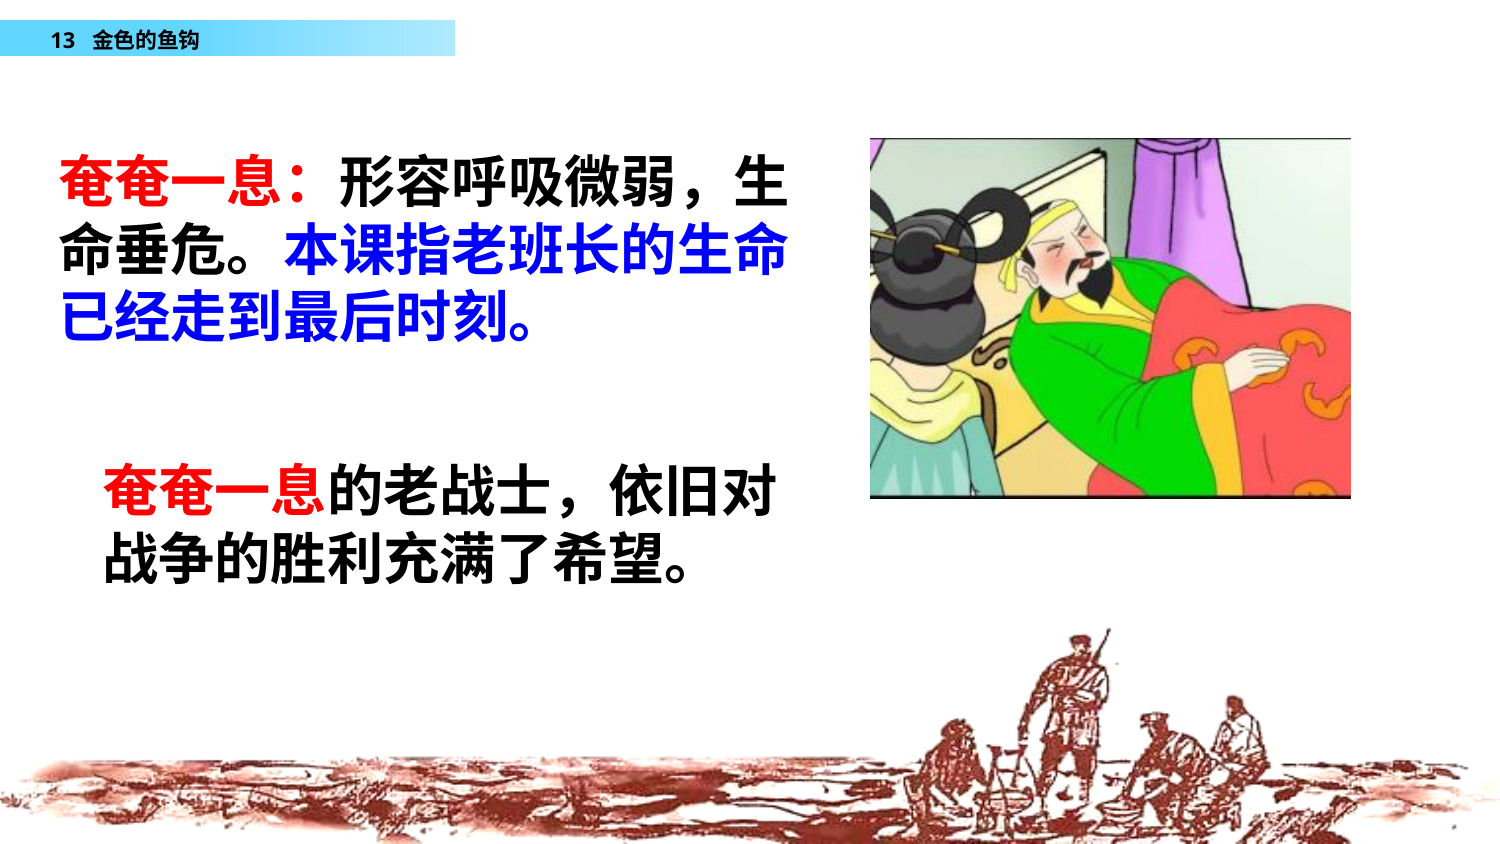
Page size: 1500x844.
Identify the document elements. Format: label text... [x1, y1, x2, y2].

picture [870, 138, 1351, 499]
text_box 奄奄一息：形容呼吸微弱，生命垂危。本课指老班长的生命已经走到最后时刻。 [46, 140, 838, 355]
text_box 奄奄一息的老战士，依旧对战争的胜利充满了希望。 [90, 450, 794, 597]
